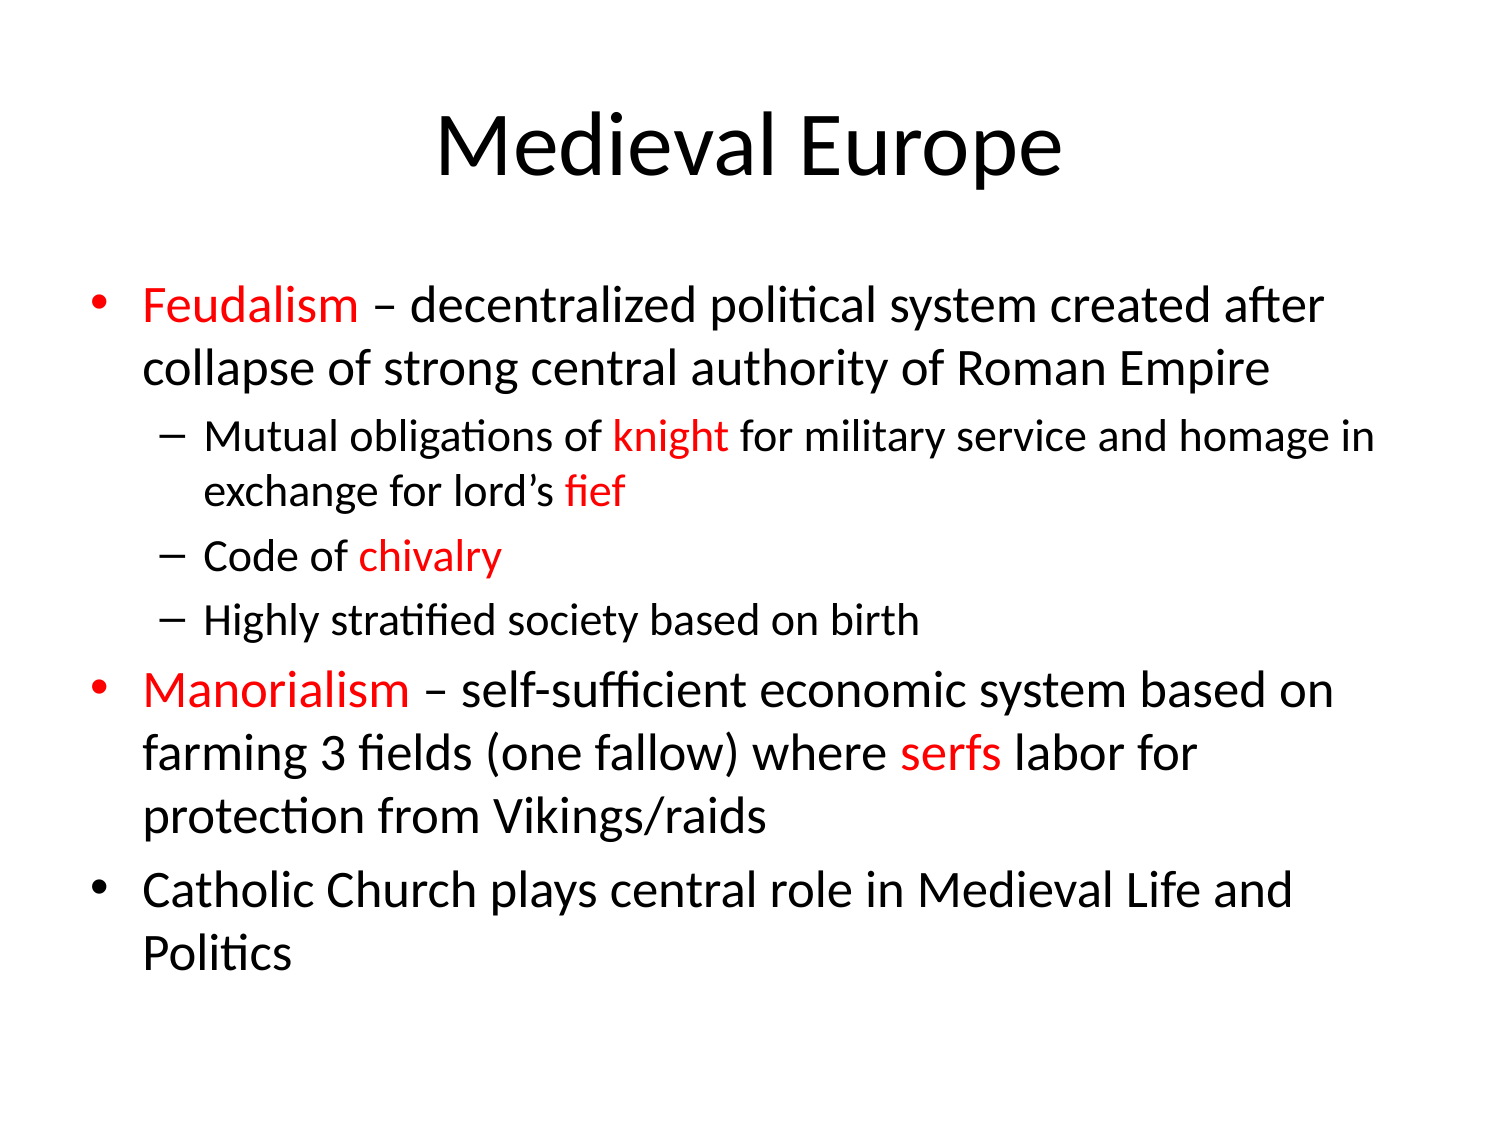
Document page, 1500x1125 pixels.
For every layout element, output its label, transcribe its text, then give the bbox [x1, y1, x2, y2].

list Feudalism – decentralized political system created after collapse of strong central authority of Roman Empire Mutual obligations of knight for military service and homage in exchange for lord’s fief Code of chivalry Highly stratified society based on birth Manorialism – self-sufficient economic system based on farming 3 fields (one fallow) where serfs labor for protection from Vikings/raids Catholic Church plays central role in Medieval Life and Politics [75, 262, 1425, 1005]
title Medieval Europe [75, 45, 1425, 233]
